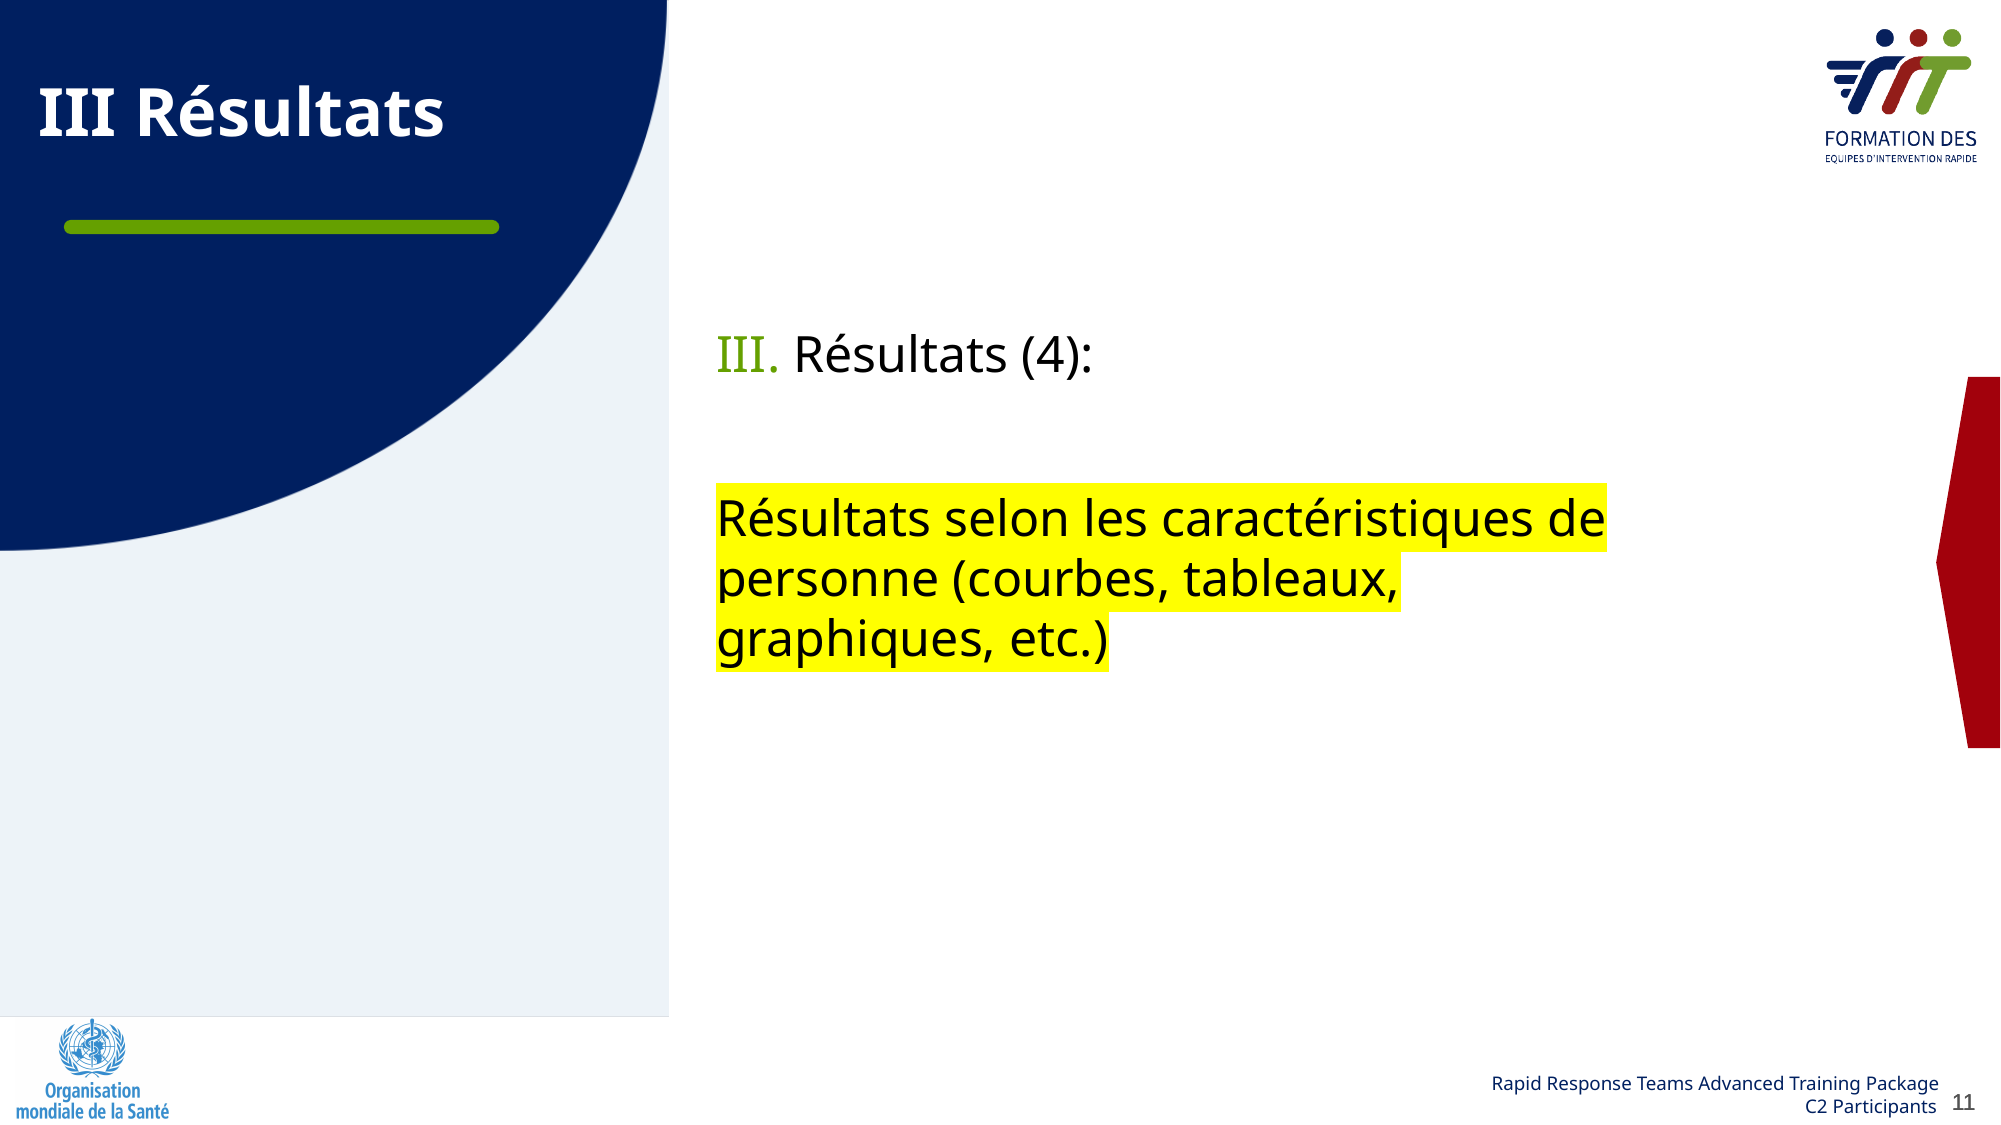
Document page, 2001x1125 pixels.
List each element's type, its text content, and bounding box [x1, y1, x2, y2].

text_box III. Résultats (4): Résultats selon les caractéristiques de personne (courbes, tableaux, graphiques, etc.) [708, 314, 1670, 675]
text_box III Résultats [31, 0, 567, 274]
picture [0, 0, 669, 1120]
picture [1825, 28, 1977, 164]
